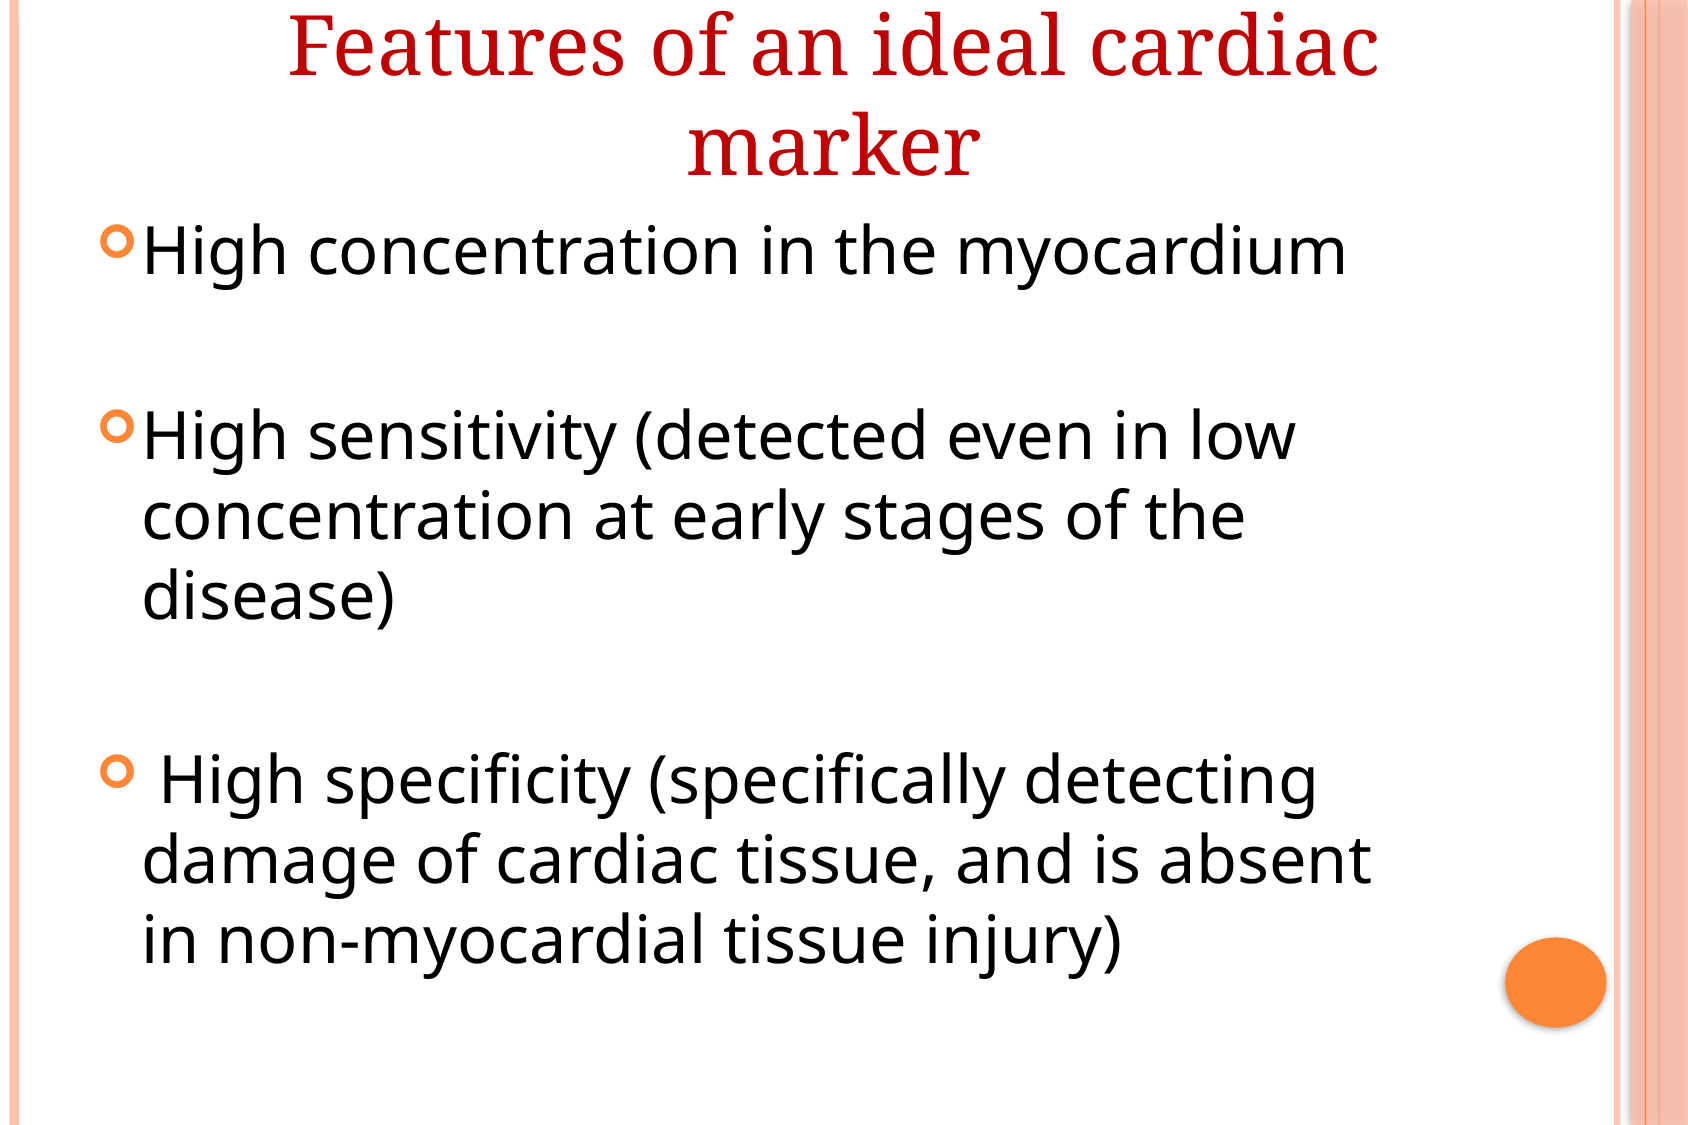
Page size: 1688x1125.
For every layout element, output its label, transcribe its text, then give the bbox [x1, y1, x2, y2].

text_box Features of an ideal cardiac marker [143, 75, 1525, 200]
list High concentration in the myocardium High sensitivity (detected even in low concentration at early stages of the disease) High specificity (specifically detecting damage of cardiac tissue, and is absent in non-myocardial tissue injury) [81, 200, 1460, 1088]
